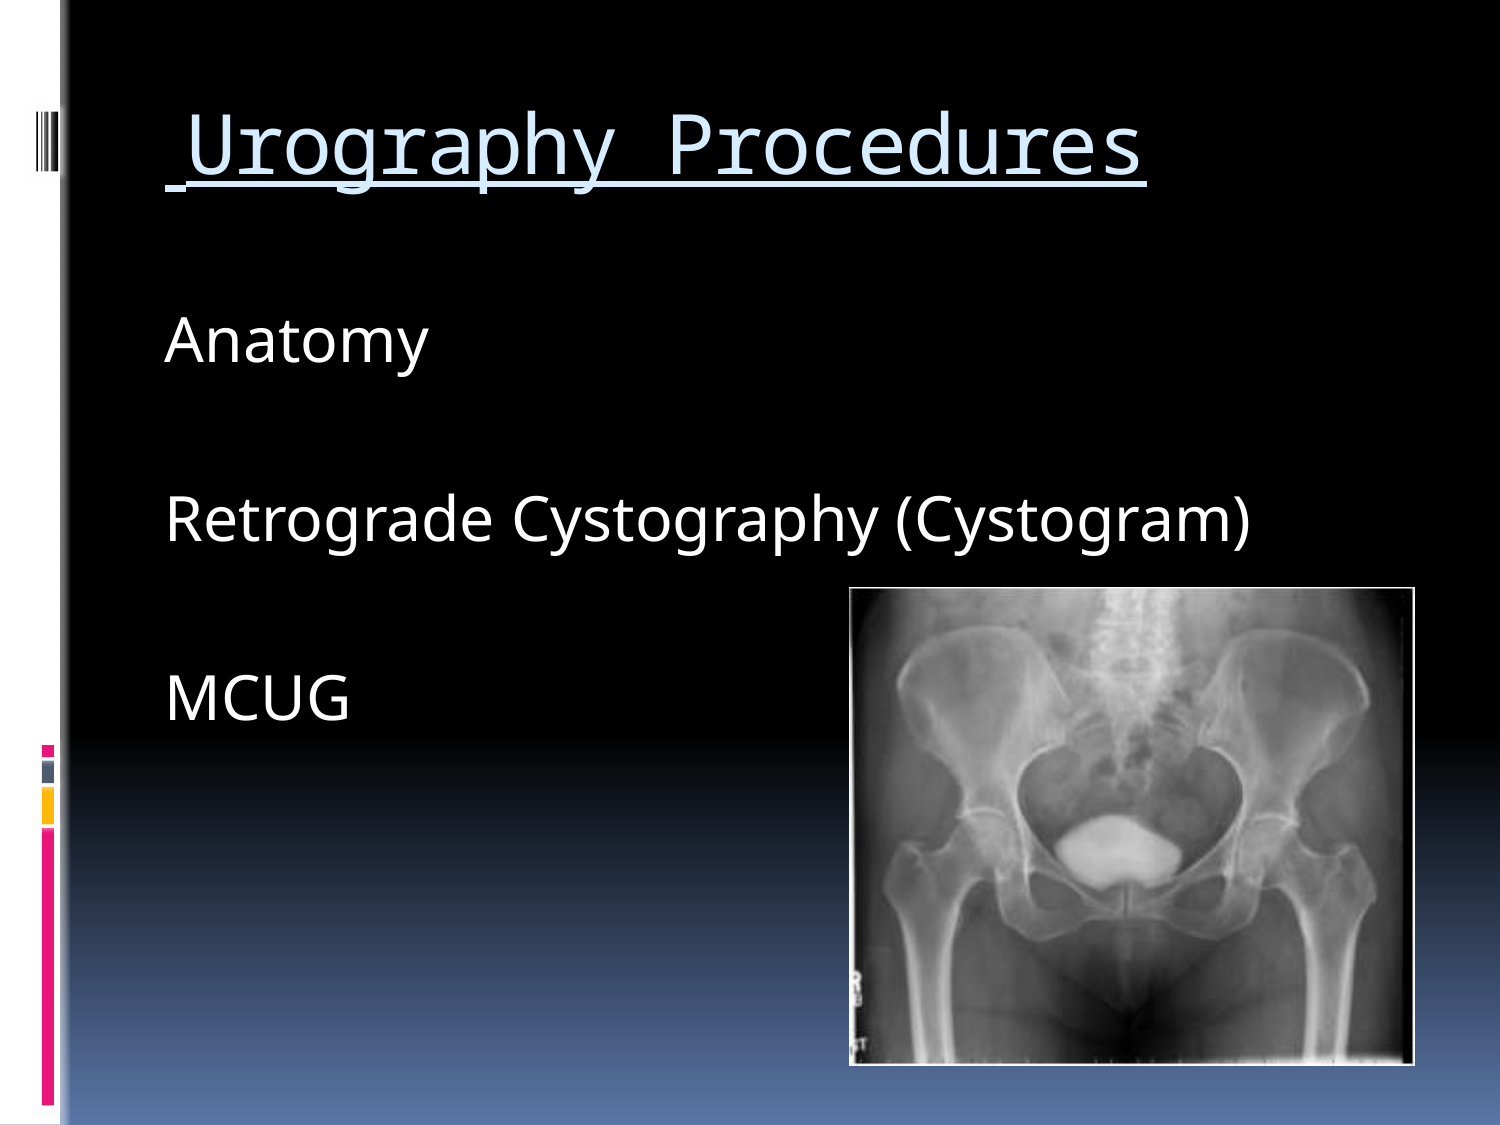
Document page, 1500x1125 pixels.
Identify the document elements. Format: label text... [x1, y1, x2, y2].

picture [849, 586, 1415, 1067]
title Urography Procedures [150, 83, 1425, 234]
list Anatomy Retrograde Cystography (Cystogram) MCUG [150, 292, 1425, 1043]
